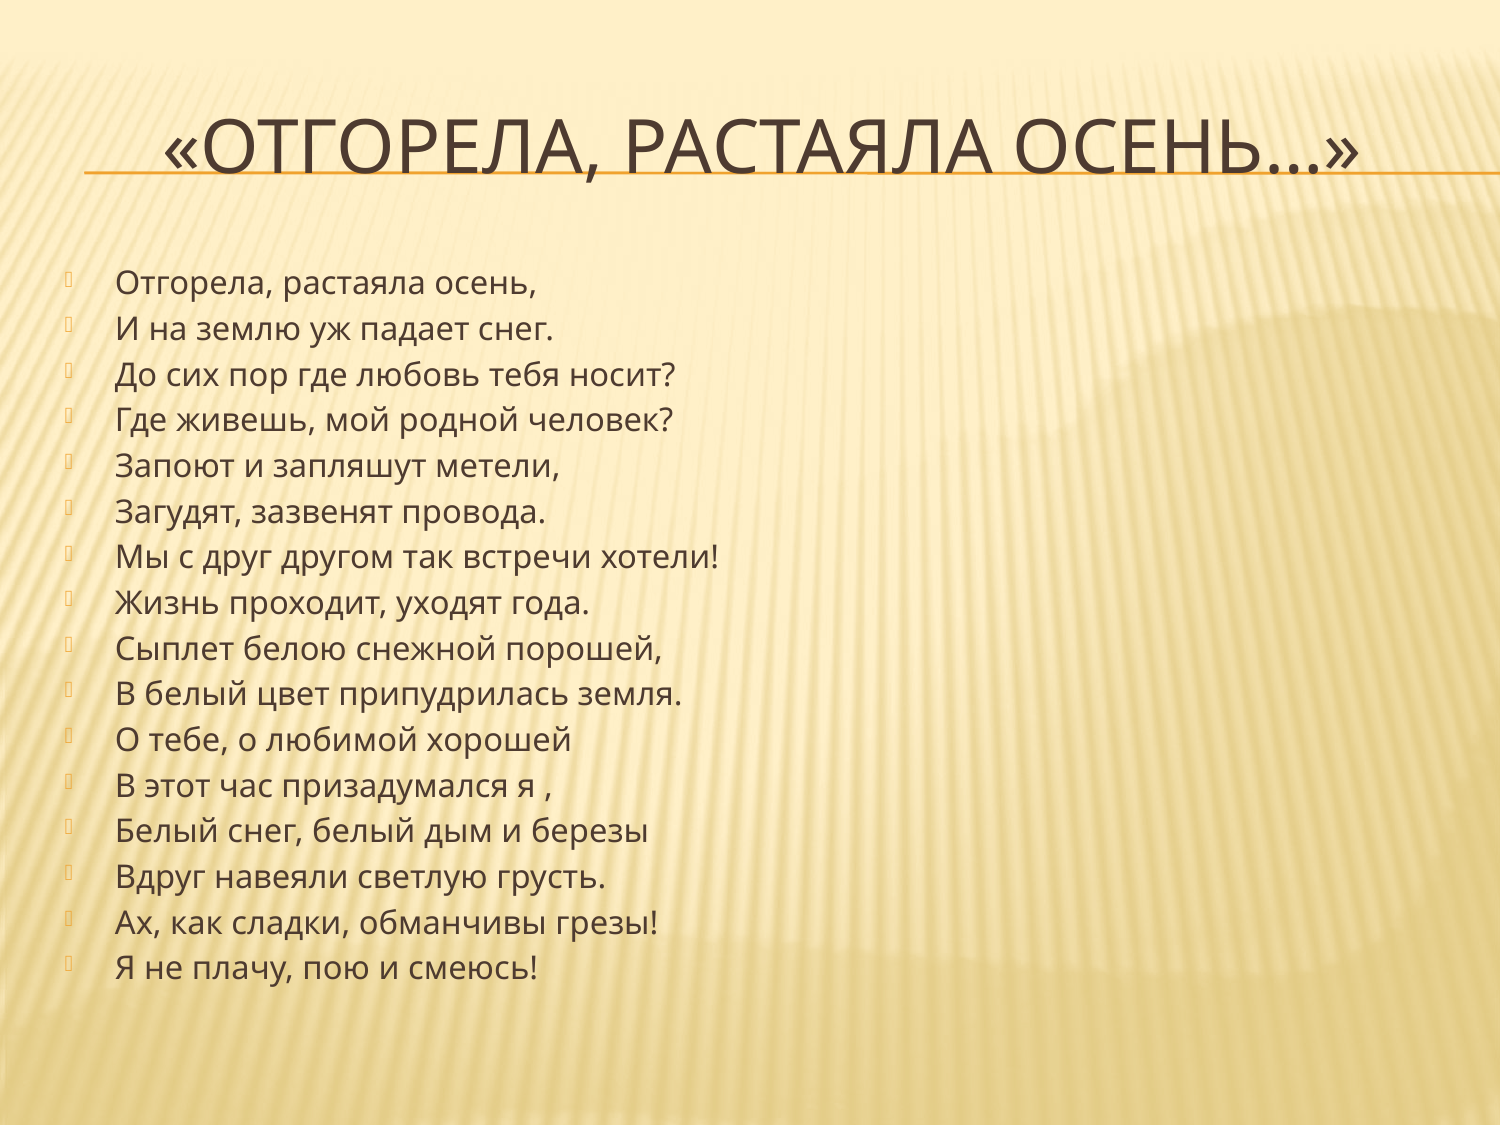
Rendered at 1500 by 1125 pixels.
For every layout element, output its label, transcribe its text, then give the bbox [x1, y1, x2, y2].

title «Отгорела, растаяла осень…» [50, 75, 1475, 213]
list Отгорела, растаяла осень, И на землю уж падает снег. До сих пор где любовь тебя носит? Где живешь, мой родной человек? Запоют и запляшут метели, Загудят, зазвенят провода. Мы с друг другом так встречи хотели! Жизнь проходит, уходят года. Сыплет белою снежной порошей, В белый цвет припудрилась земля. О тебе, о любимой хорошей В этот час призадумался я , Белый снег, белый дым и березы Вдруг навеяли светлую грусть. Ах, как сладки, обманчивы грезы! Я не плачу, пою и смеюсь! [50, 254, 1475, 998]
